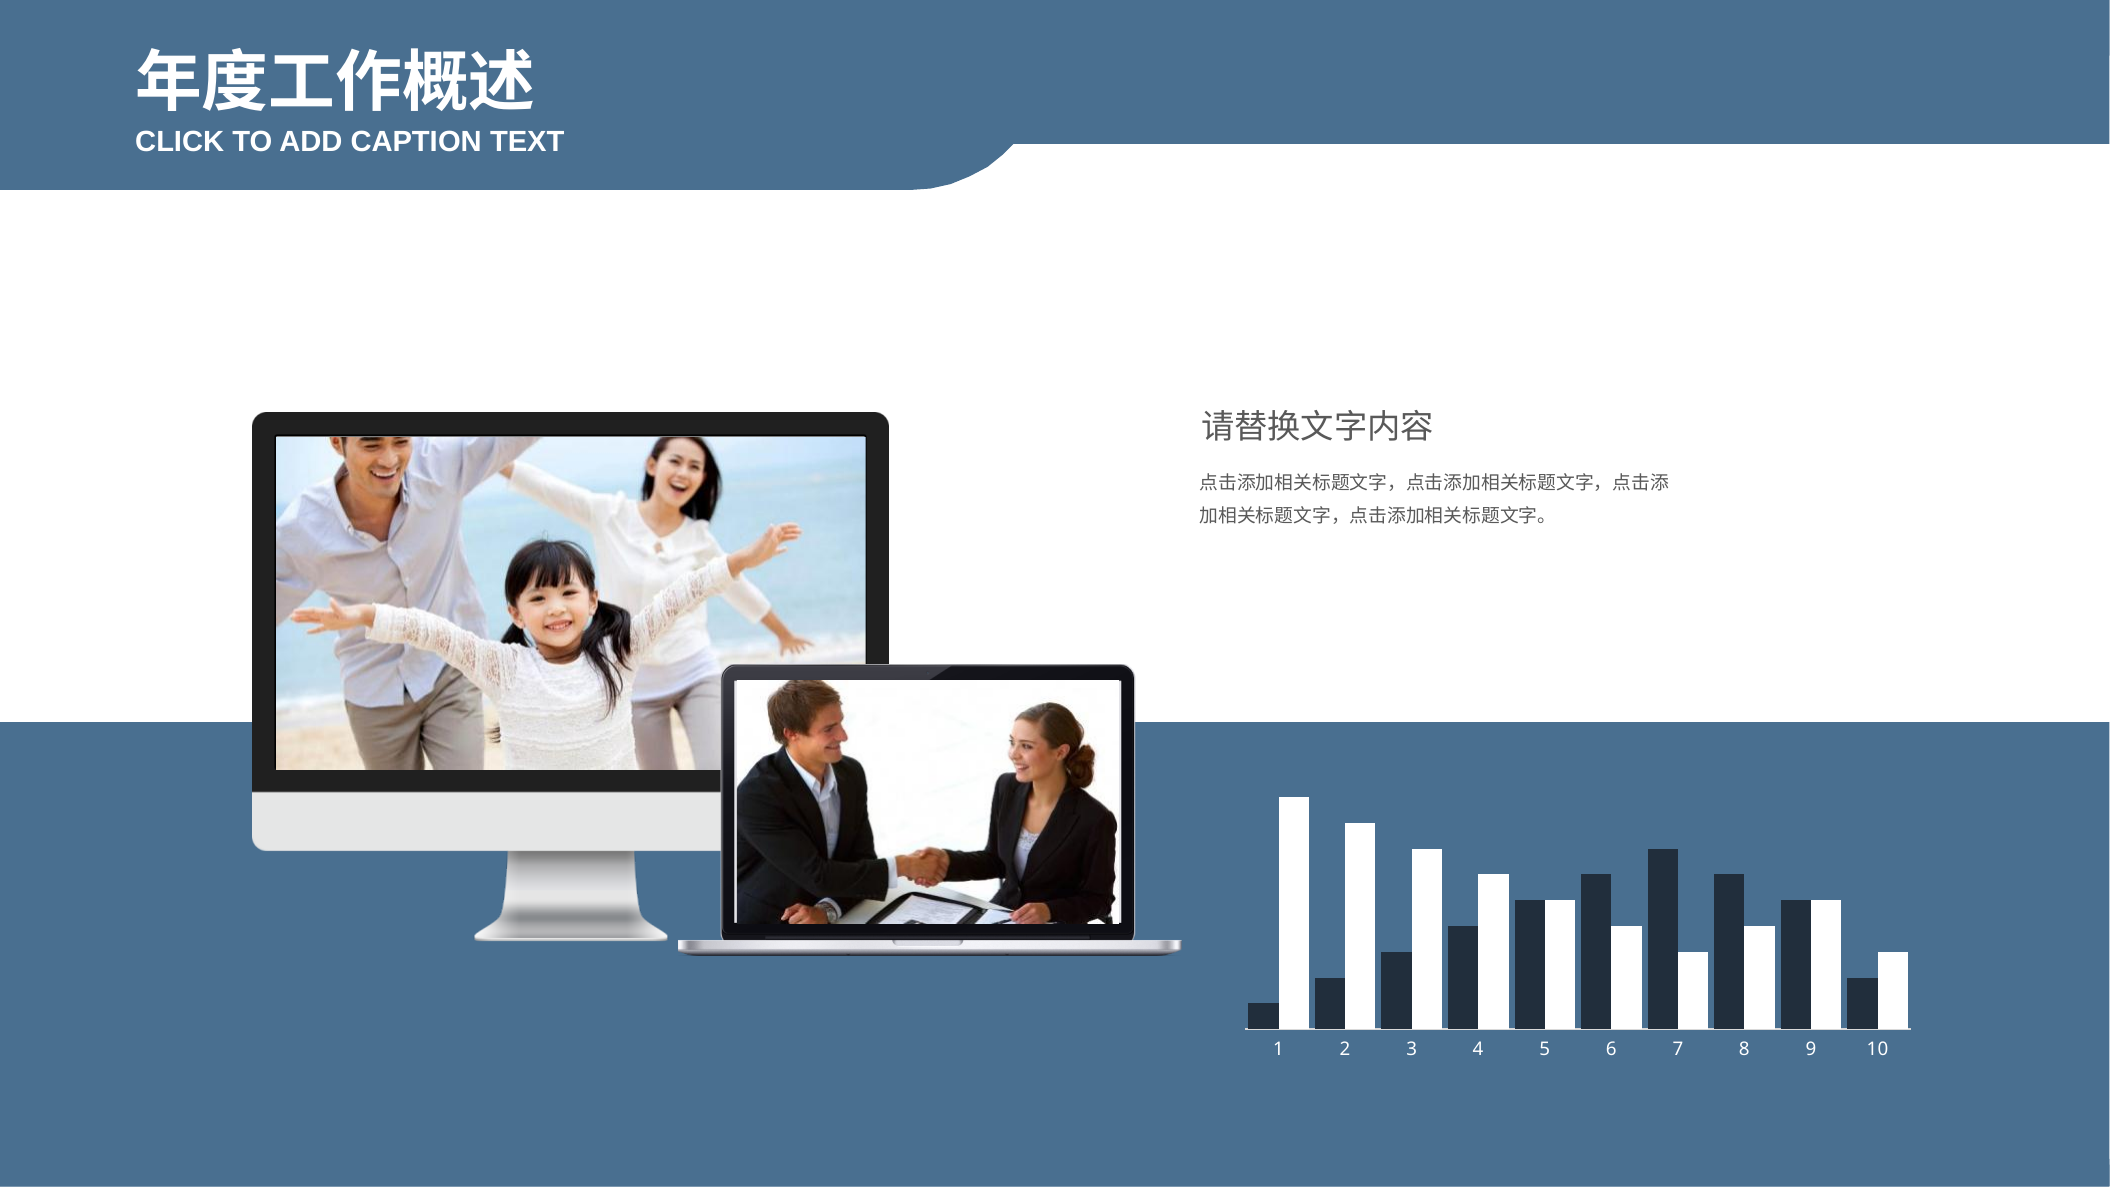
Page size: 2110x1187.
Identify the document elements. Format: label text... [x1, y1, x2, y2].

picture [252, 412, 1185, 956]
text_box CLICK TO ADD CAPTION TEXT [135, 122, 596, 158]
text_box [0, 721, 2110, 1187]
text_box 年度工作概述 [135, 38, 596, 119]
text_box 请替换文字内容 [1186, 397, 1449, 451]
text_box 点击添加相关标题文字，点击添加相关标题文字，点击添加相关标题文字，点击添加相关标题文字。 [1184, 451, 1701, 534]
chart [1231, 765, 1925, 1068]
